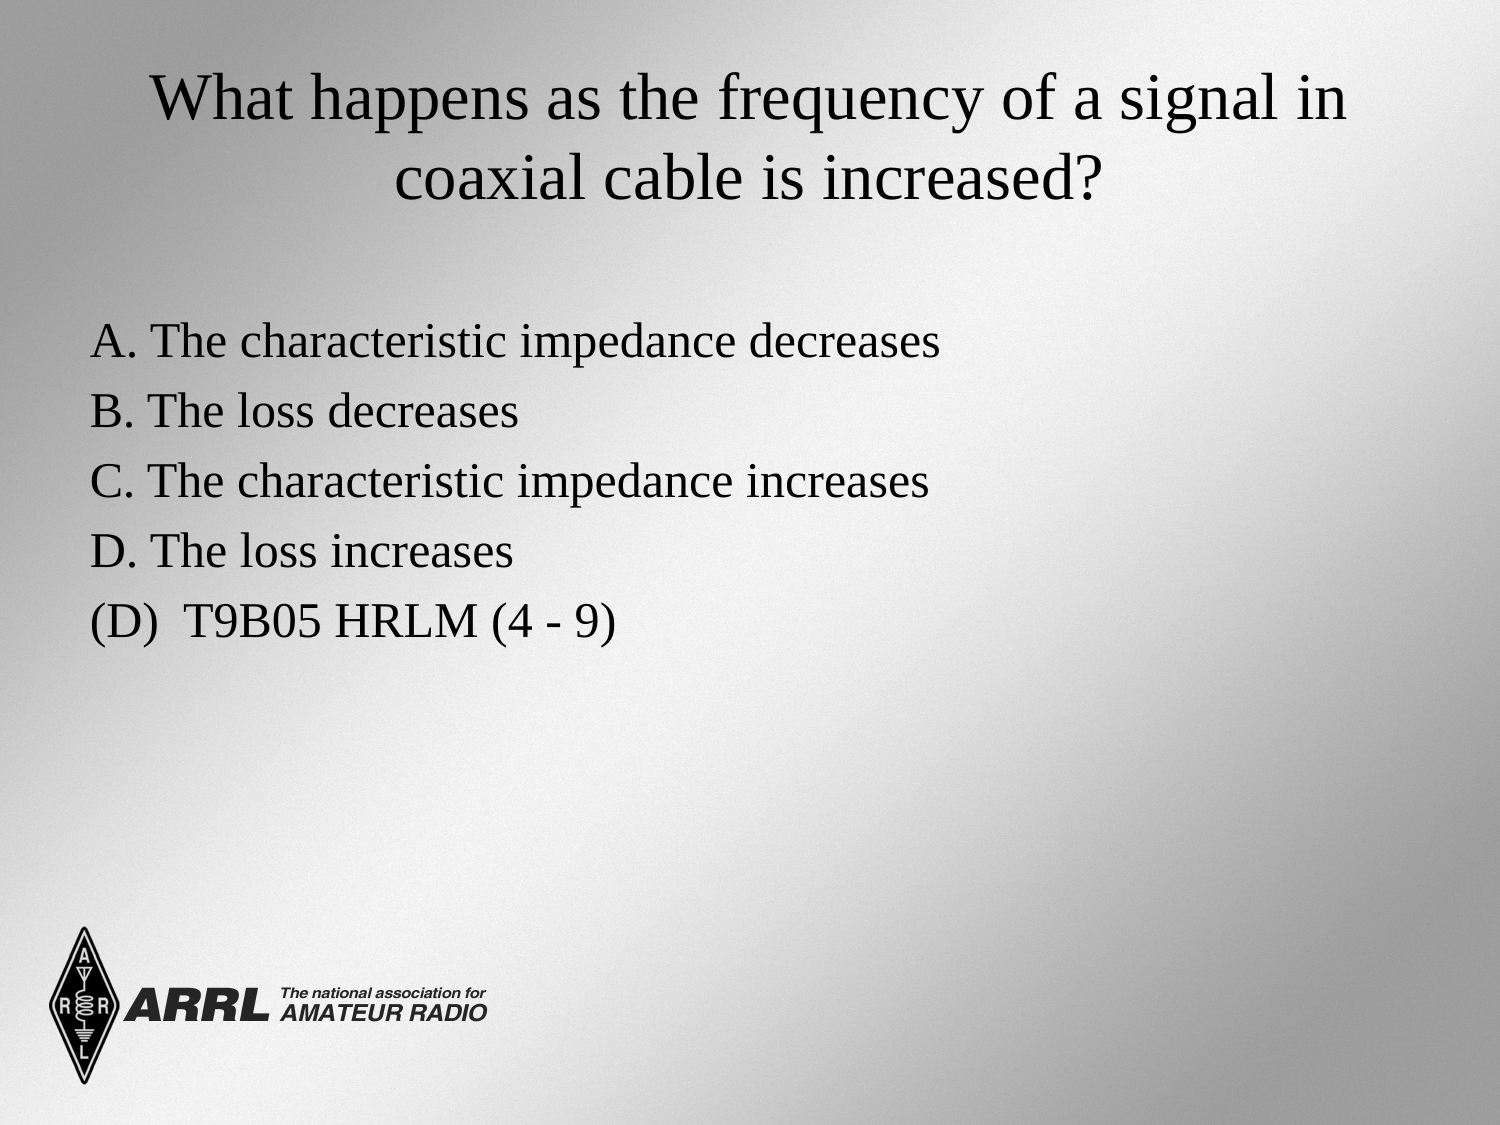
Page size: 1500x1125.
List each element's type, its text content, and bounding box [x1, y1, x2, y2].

title What happens as the frequency of a signal in coaxial cable is increased? [75, 45, 1425, 233]
list A. The characteristic impedance decreases B. The loss decreases C. The characteristic impedance increases D. The loss increases (D) T9B05 HRLM (4 - 9) [75, 299, 1425, 1005]
picture [0, 0, 1500, 1125]
